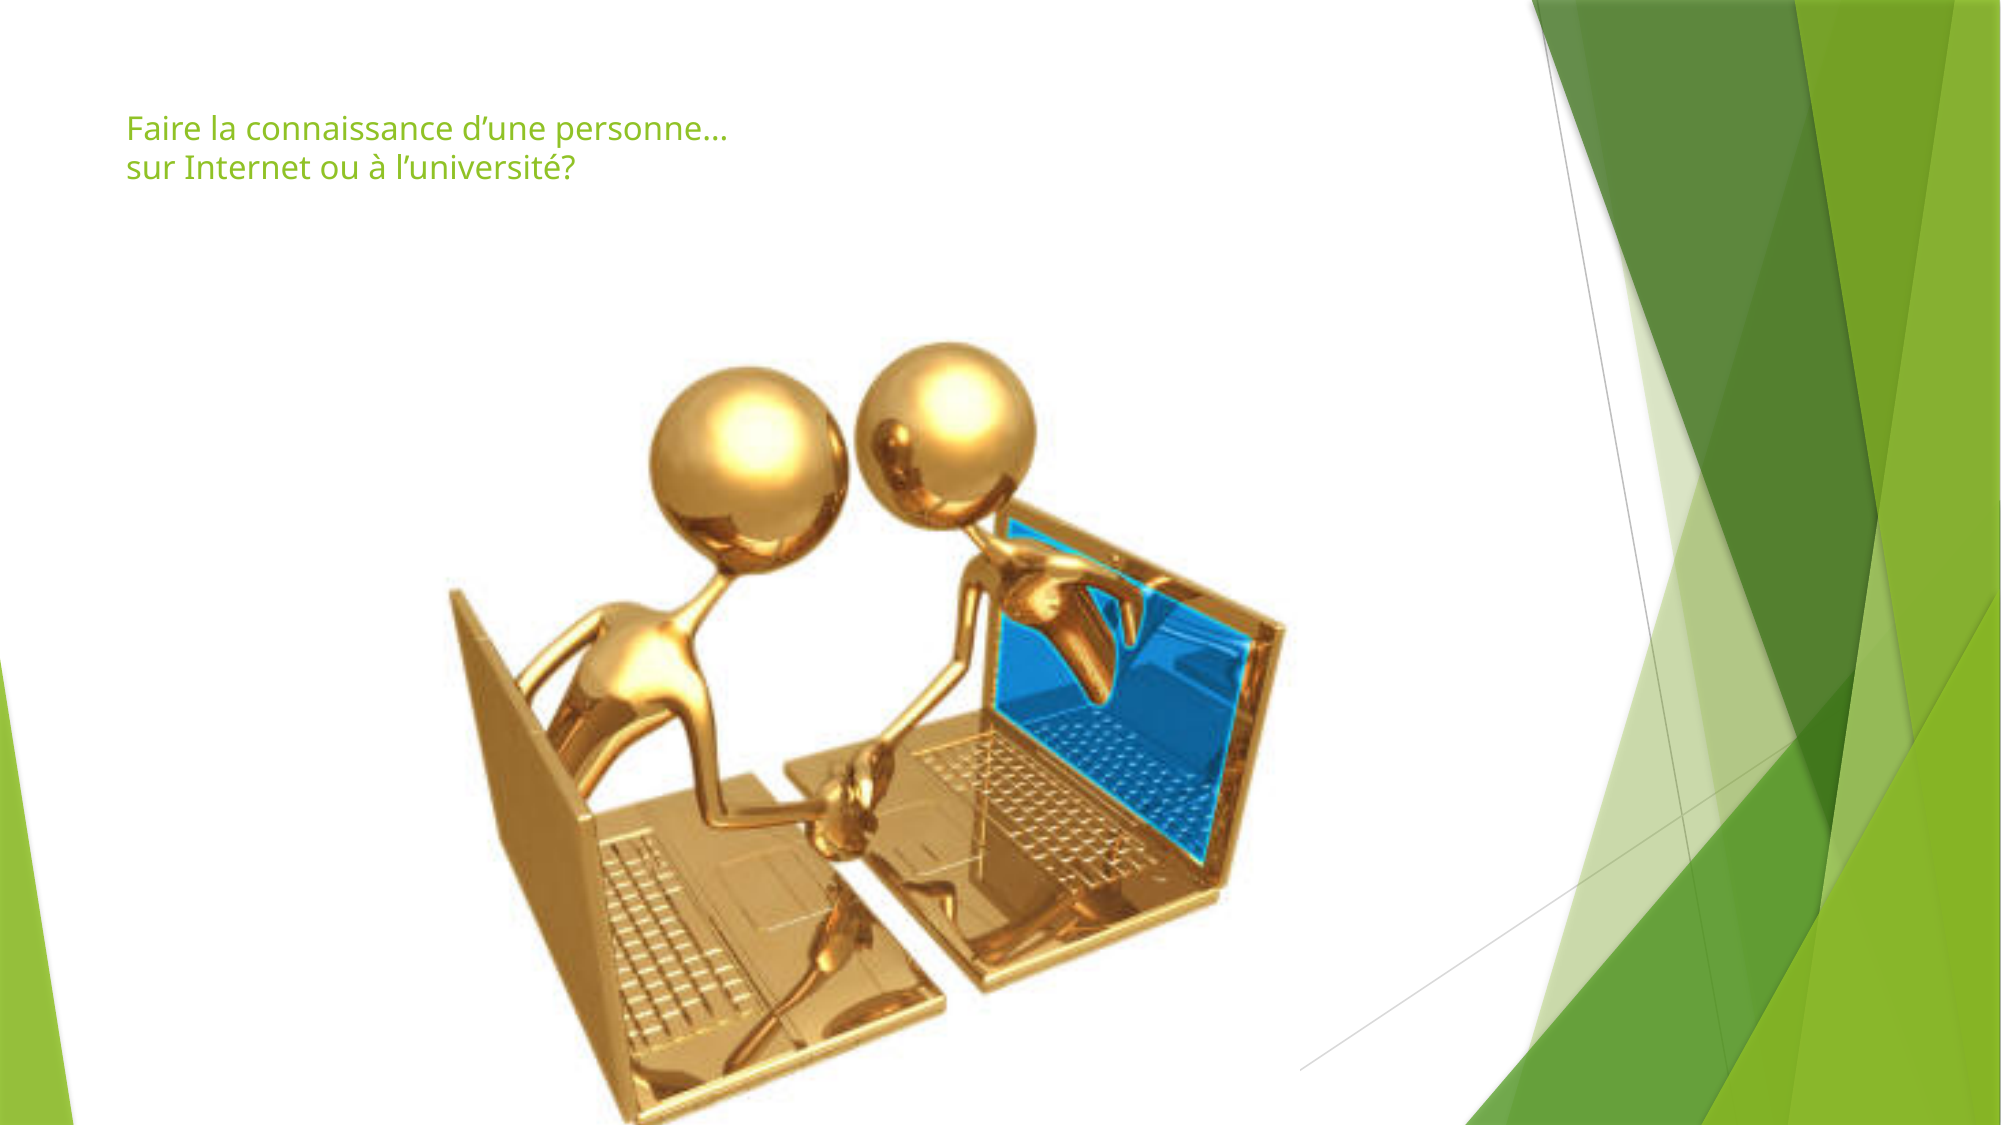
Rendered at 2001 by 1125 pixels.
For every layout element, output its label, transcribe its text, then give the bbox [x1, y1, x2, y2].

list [400, 316, 1300, 1125]
title Faire la connaissance d’une personne… sur Internet ou à l’université? [111, 99, 1638, 317]
